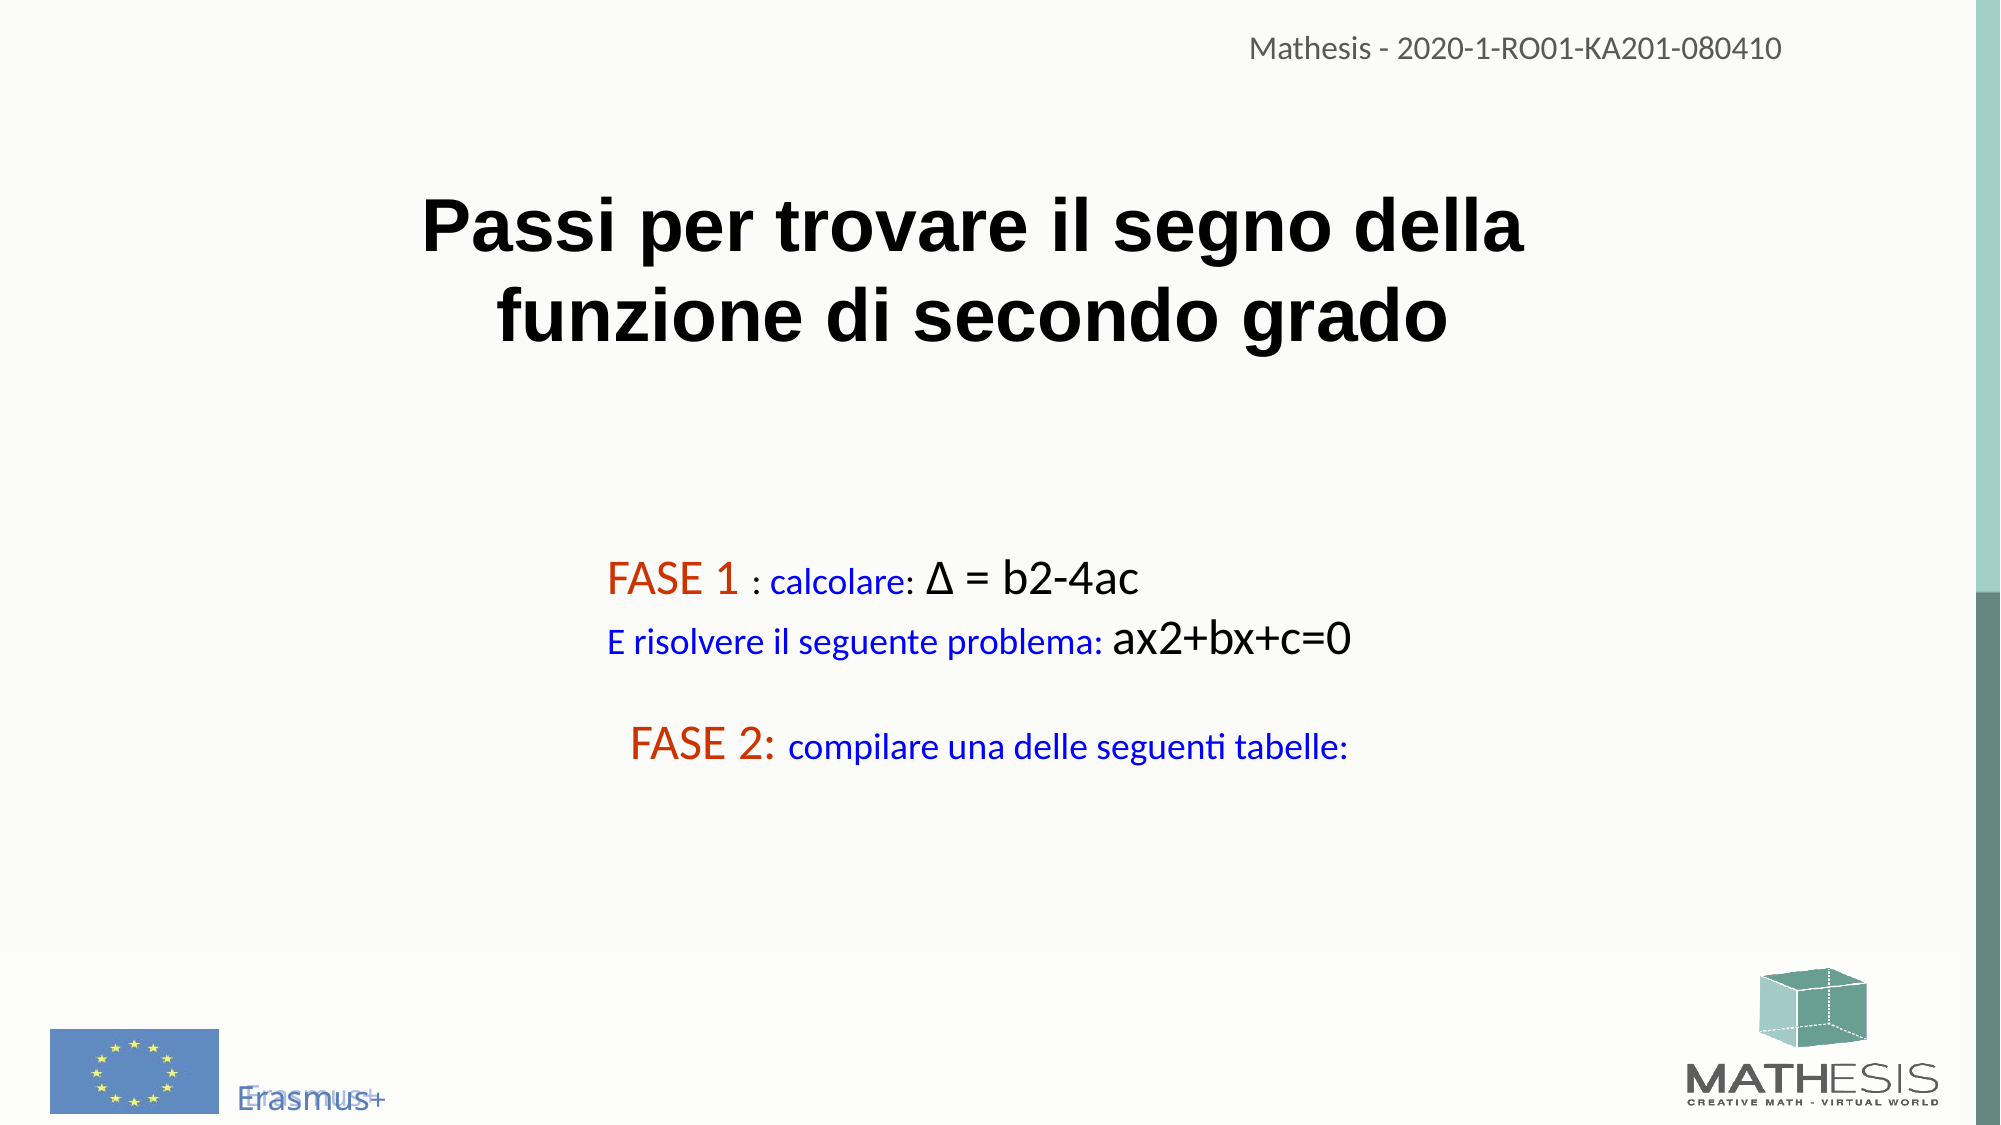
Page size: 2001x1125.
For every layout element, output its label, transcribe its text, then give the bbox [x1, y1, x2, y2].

text_box Δ>0 [1664, 928, 1961, 1125]
text_box FASE 2: compilare una delle seguenti tabelle: [615, 701, 1687, 777]
text_box Δ>0 [1976, 0, 2000, 1125]
text_box Passi per trovare il segno della funzione di secondo grado [392, 148, 1555, 386]
text_box Δ>0 [50, 1029, 219, 1114]
text_box FASE 1 : calcolare: Δ = b2-4ac E risolvere il seguente problema: ax2+bx+c=0 [592, 537, 1555, 673]
